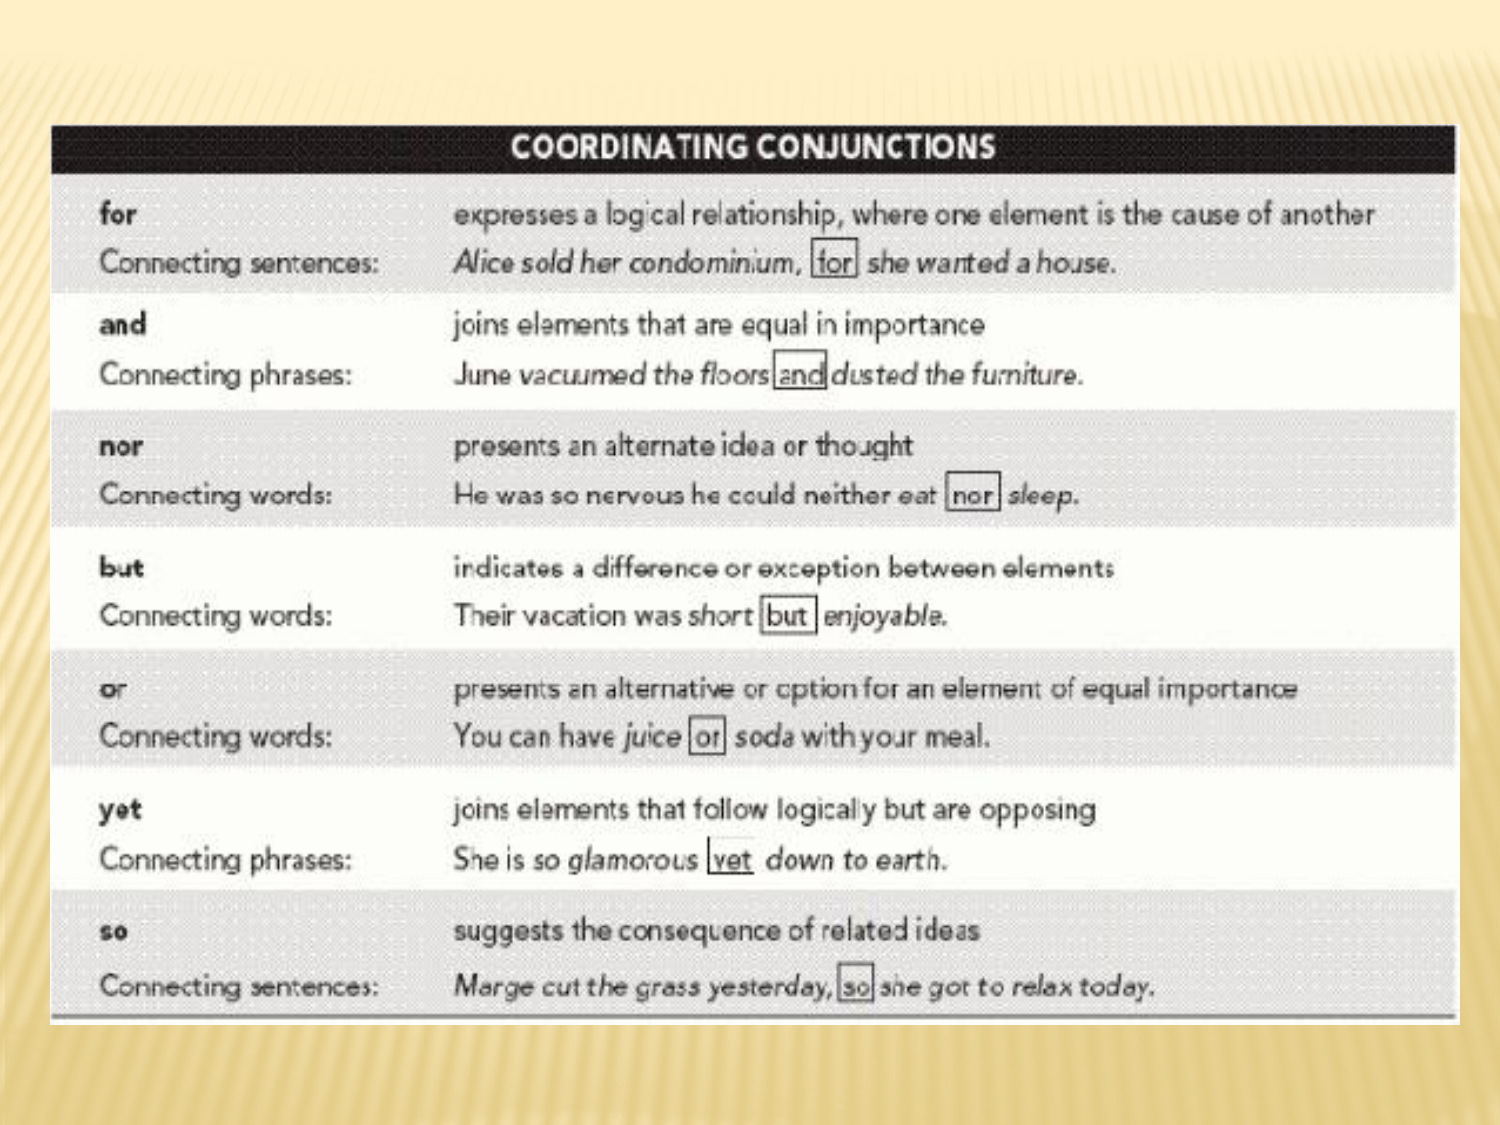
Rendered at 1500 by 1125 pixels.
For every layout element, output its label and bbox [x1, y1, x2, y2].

picture [49, 124, 1460, 1026]
